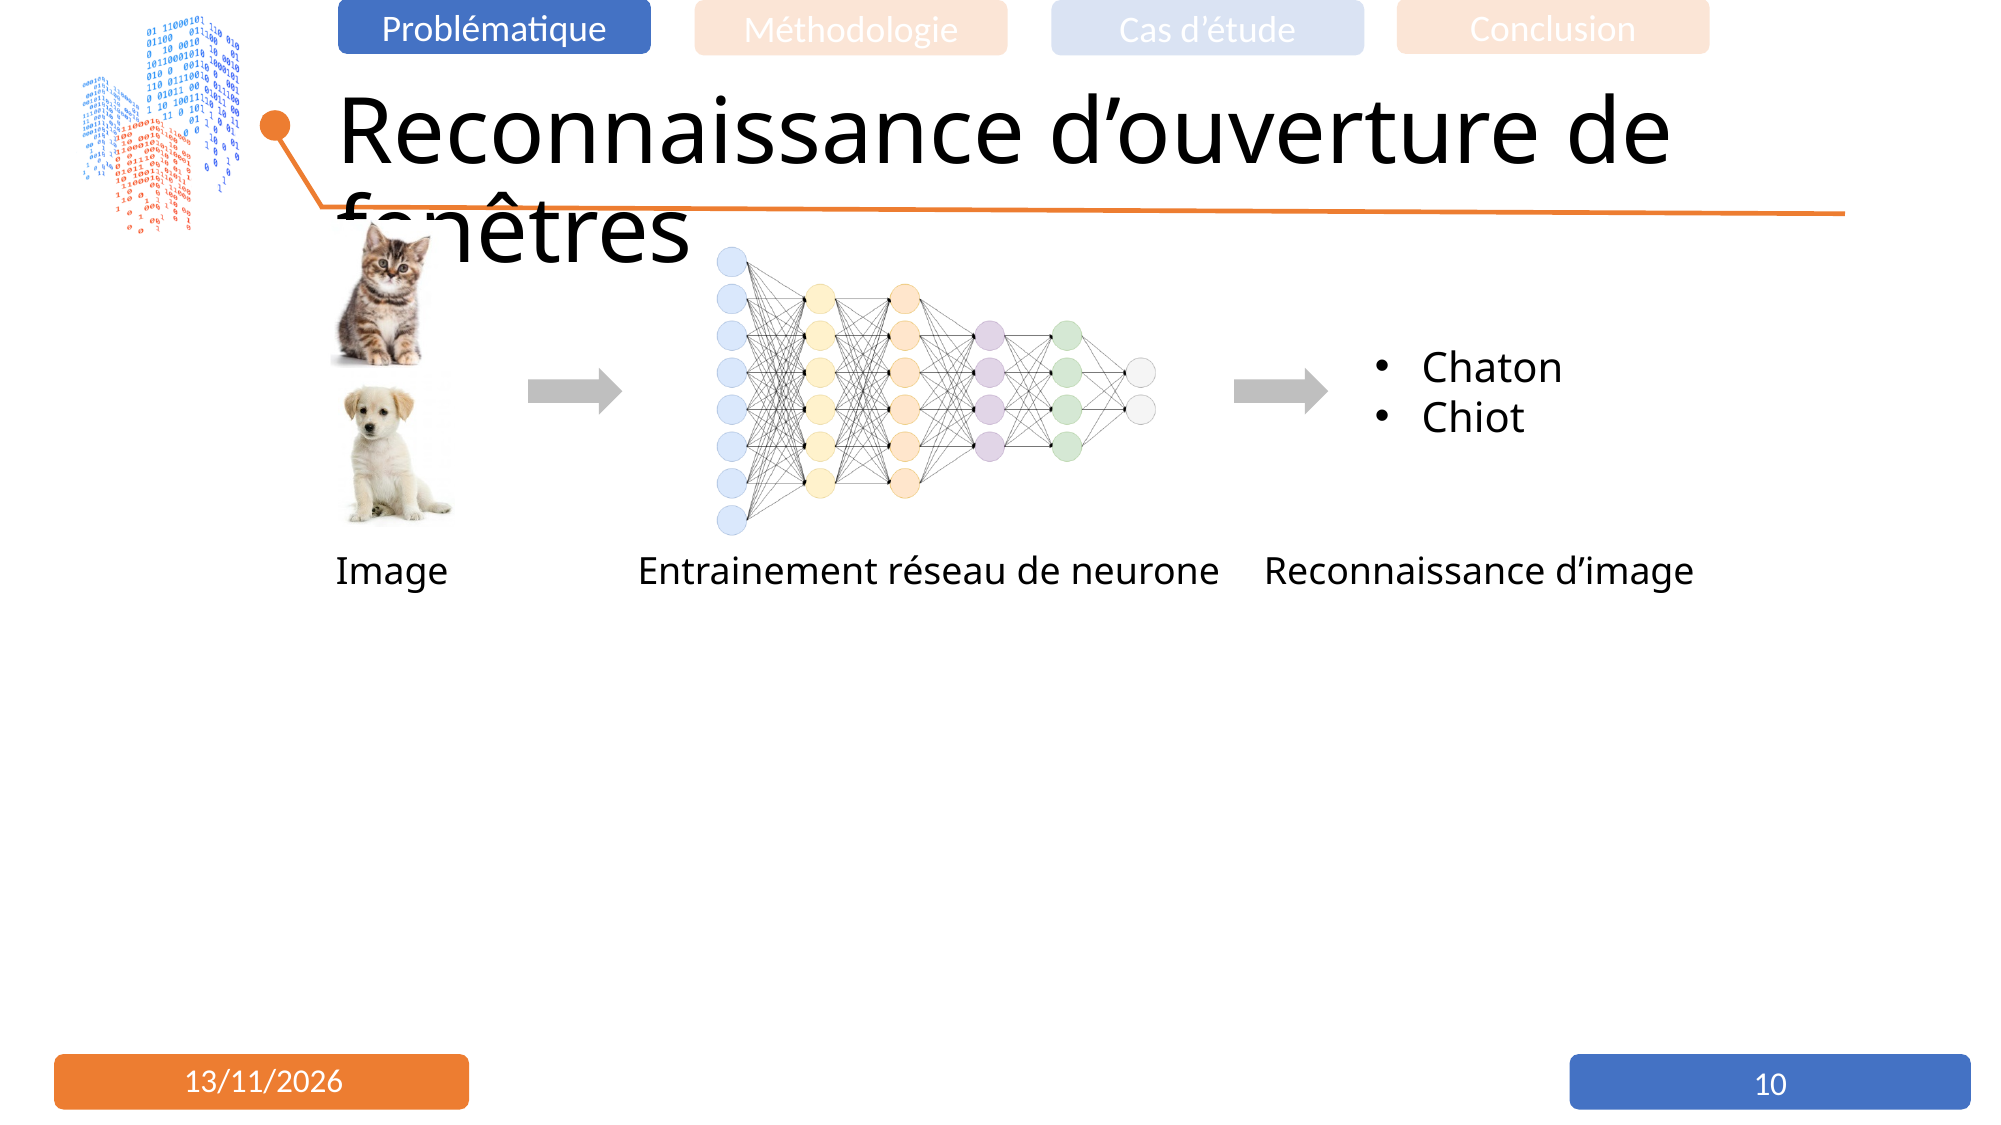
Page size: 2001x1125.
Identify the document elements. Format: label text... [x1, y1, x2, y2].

text_box Problématique [336, 0, 652, 56]
text_box Méthodologie [693, 0, 1009, 57]
text_box [1233, 365, 1330, 418]
text_box Image [321, 539, 464, 600]
title Reconnaissance d’ouverture de fenêtres [321, 76, 1863, 184]
slide_number 10 [1569, 1054, 1971, 1110]
text_box Chaton Chiot [1360, 333, 1579, 448]
text_box Cas d’étude [1050, 0, 1366, 57]
picture [338, 371, 455, 527]
picture [712, 242, 1160, 540]
picture [306, 220, 455, 368]
text_box Entrainement réseau de neurone [622, 539, 1236, 600]
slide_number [57, 1049, 470, 1110]
text_box Conclusion [1395, 0, 1711, 56]
picture [57, 0, 260, 253]
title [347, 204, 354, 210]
text_box Reconnaissance d’image [1249, 539, 1710, 600]
text_box [527, 365, 624, 418]
